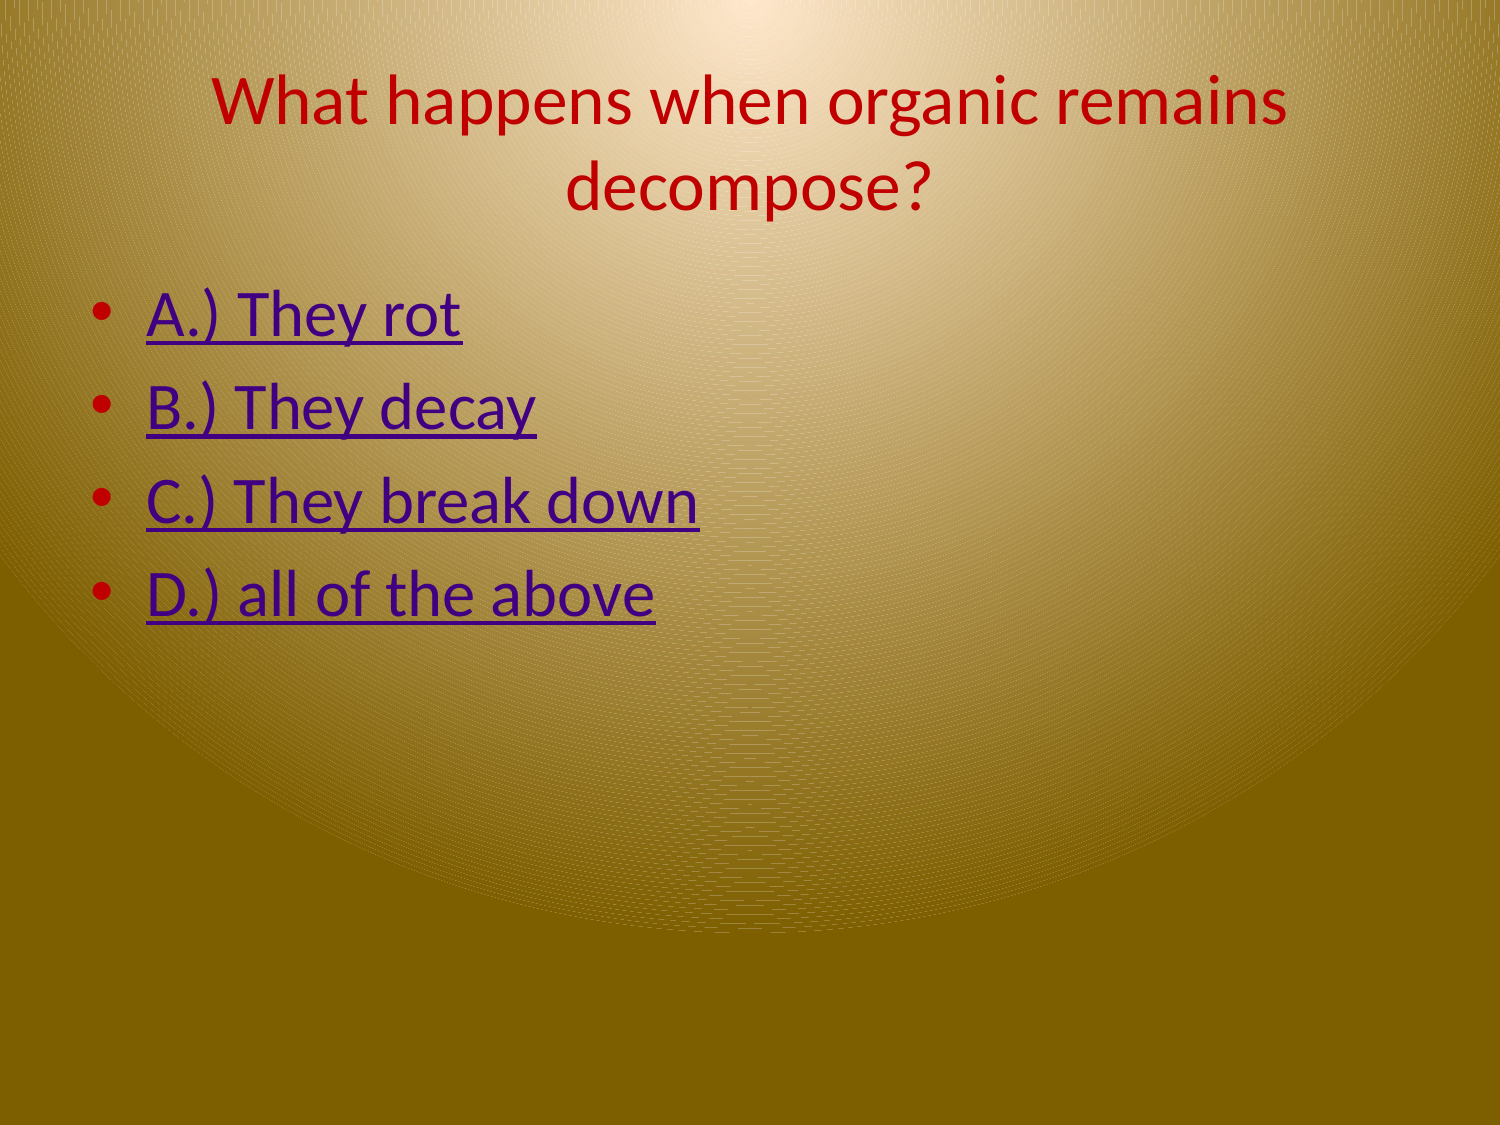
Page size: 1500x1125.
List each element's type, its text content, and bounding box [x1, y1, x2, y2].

list A.) They rot B.) They decay C.) They break down D.) all of the above [75, 262, 1425, 1005]
title What happens when organic remains decompose? [75, 45, 1425, 233]
